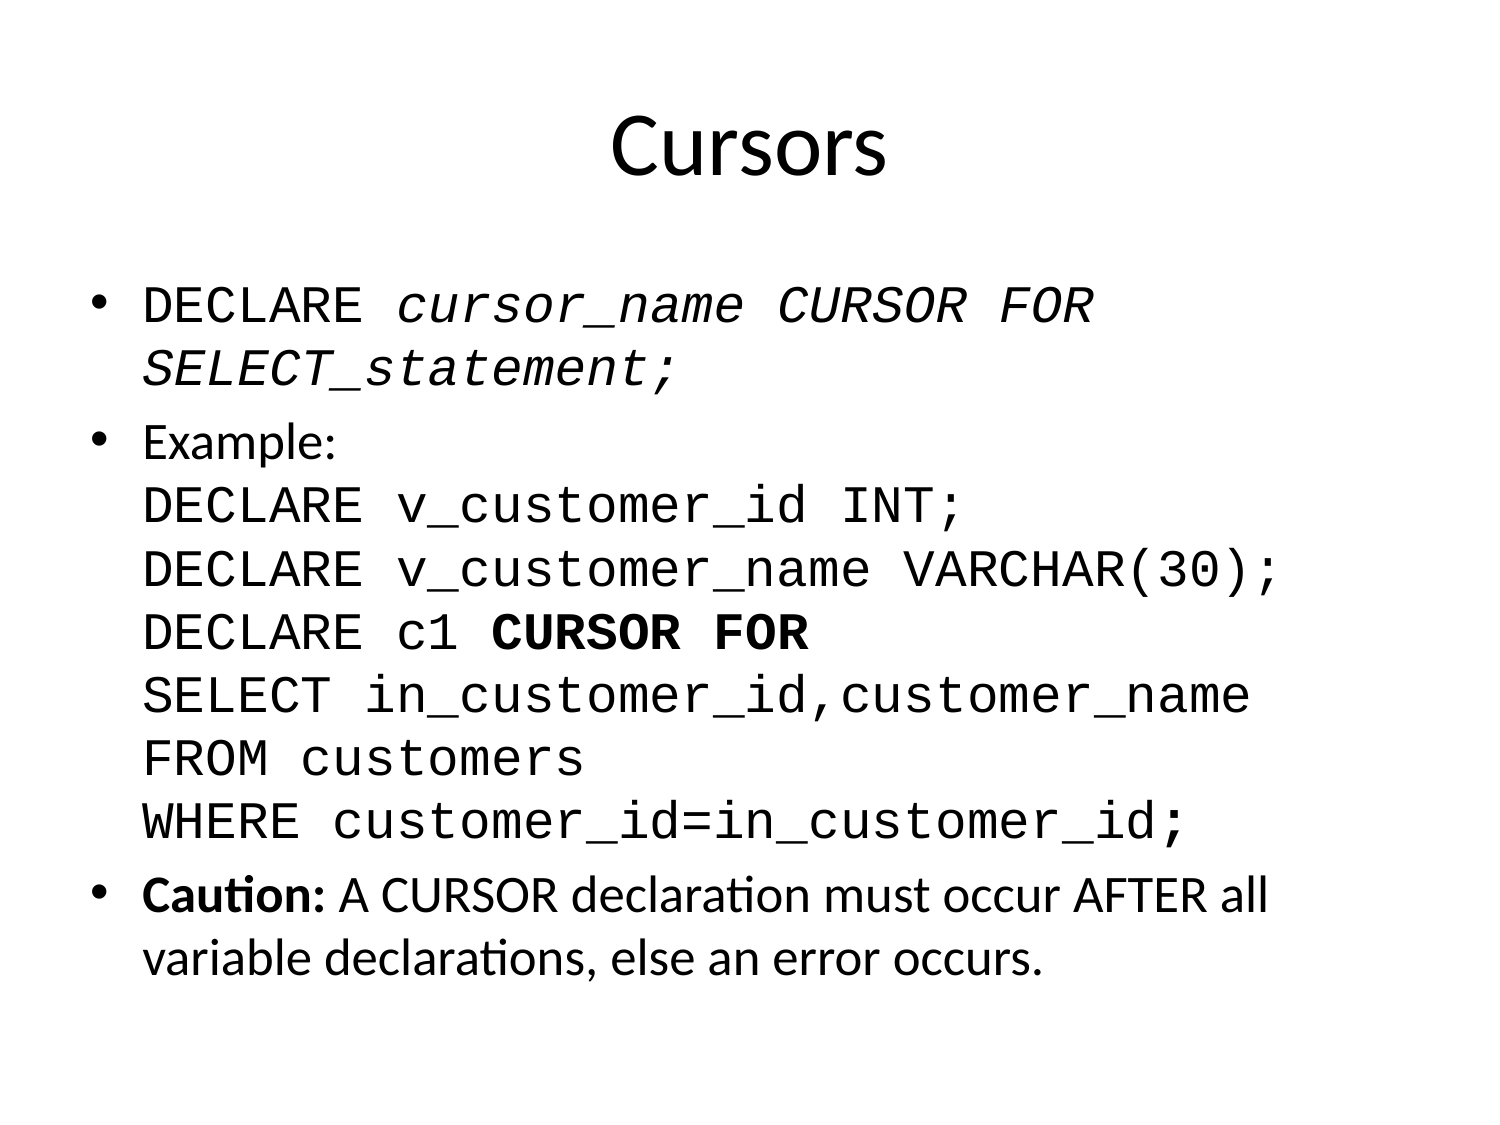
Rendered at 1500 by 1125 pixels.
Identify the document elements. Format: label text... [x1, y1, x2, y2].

list DECLARE cursor_name CURSOR FOR SELECT_statement; Example: DECLARE v_customer_id INT; DECLARE v_customer_name VARCHAR(30); DECLARE c1 CURSOR FOR SELECT in_customer_id,customer_name FROM customers WHERE customer_id=in_customer_id; Caution: A CURSOR declaration must occur AFTER all variable declarations, else an error occurs. [75, 262, 1425, 1005]
title Cursors [75, 45, 1425, 233]
